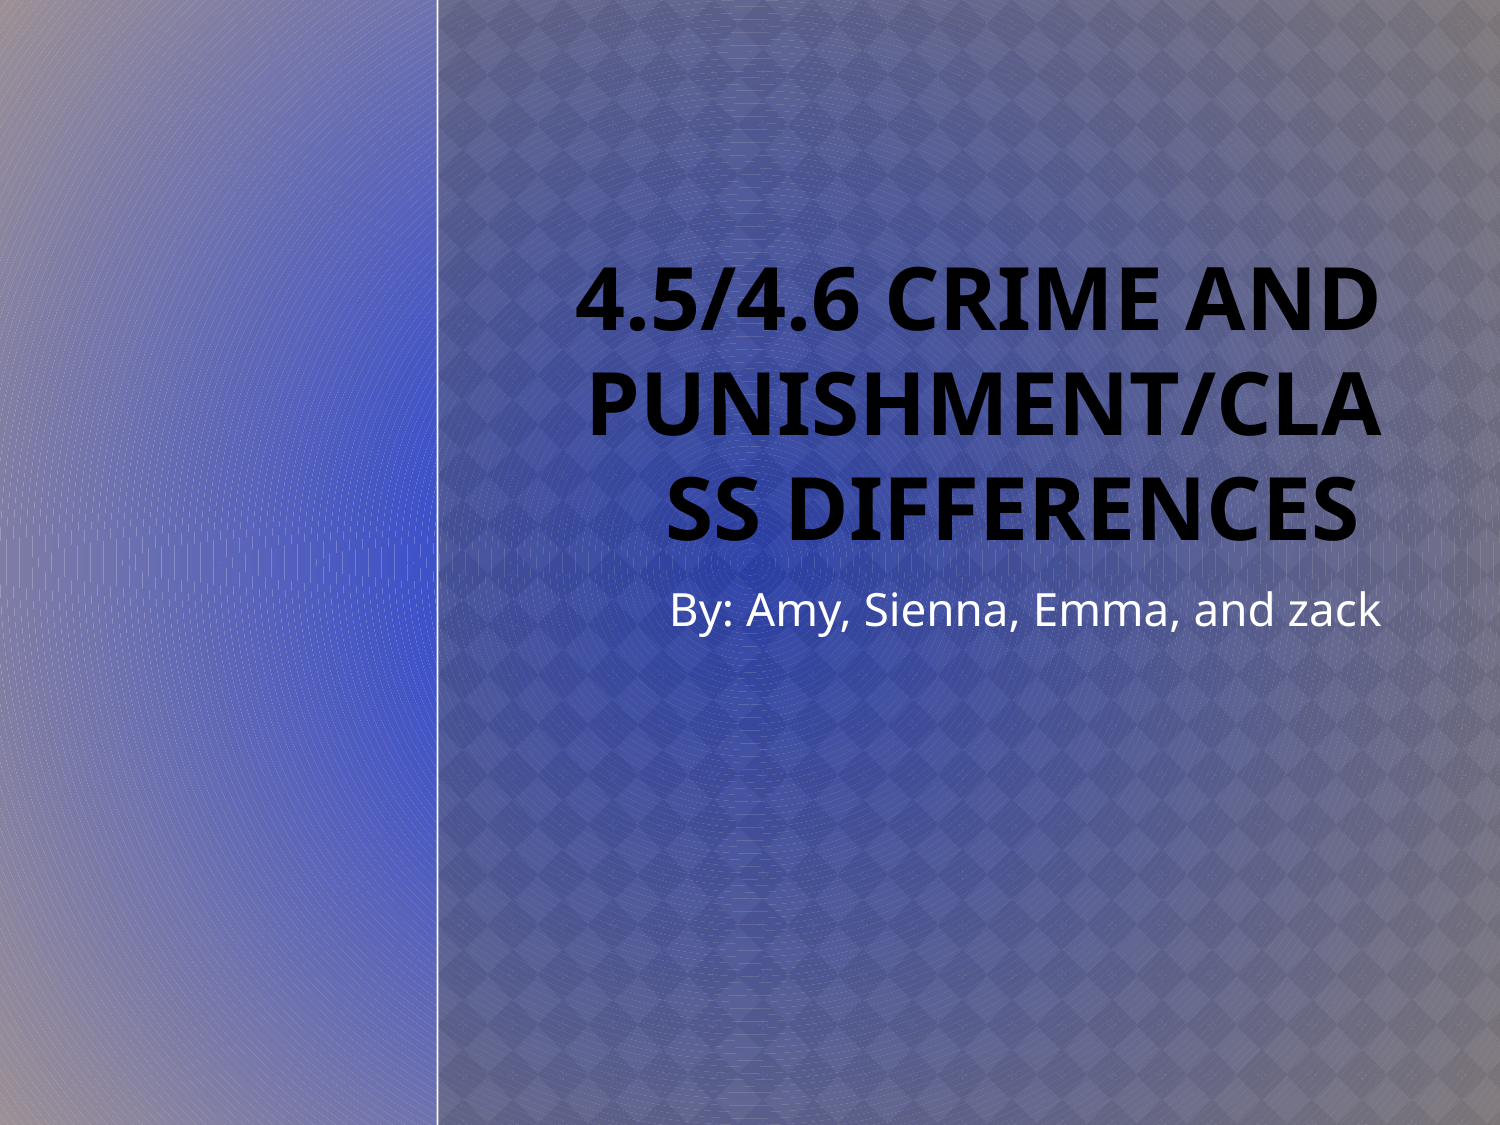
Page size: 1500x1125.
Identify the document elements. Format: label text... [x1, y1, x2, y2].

title 4.5/4.6 crime and punishment/class differences [552, 87, 1390, 558]
subtitle By: Amy, Sienna, Emma, and zack [550, 580, 1390, 762]
